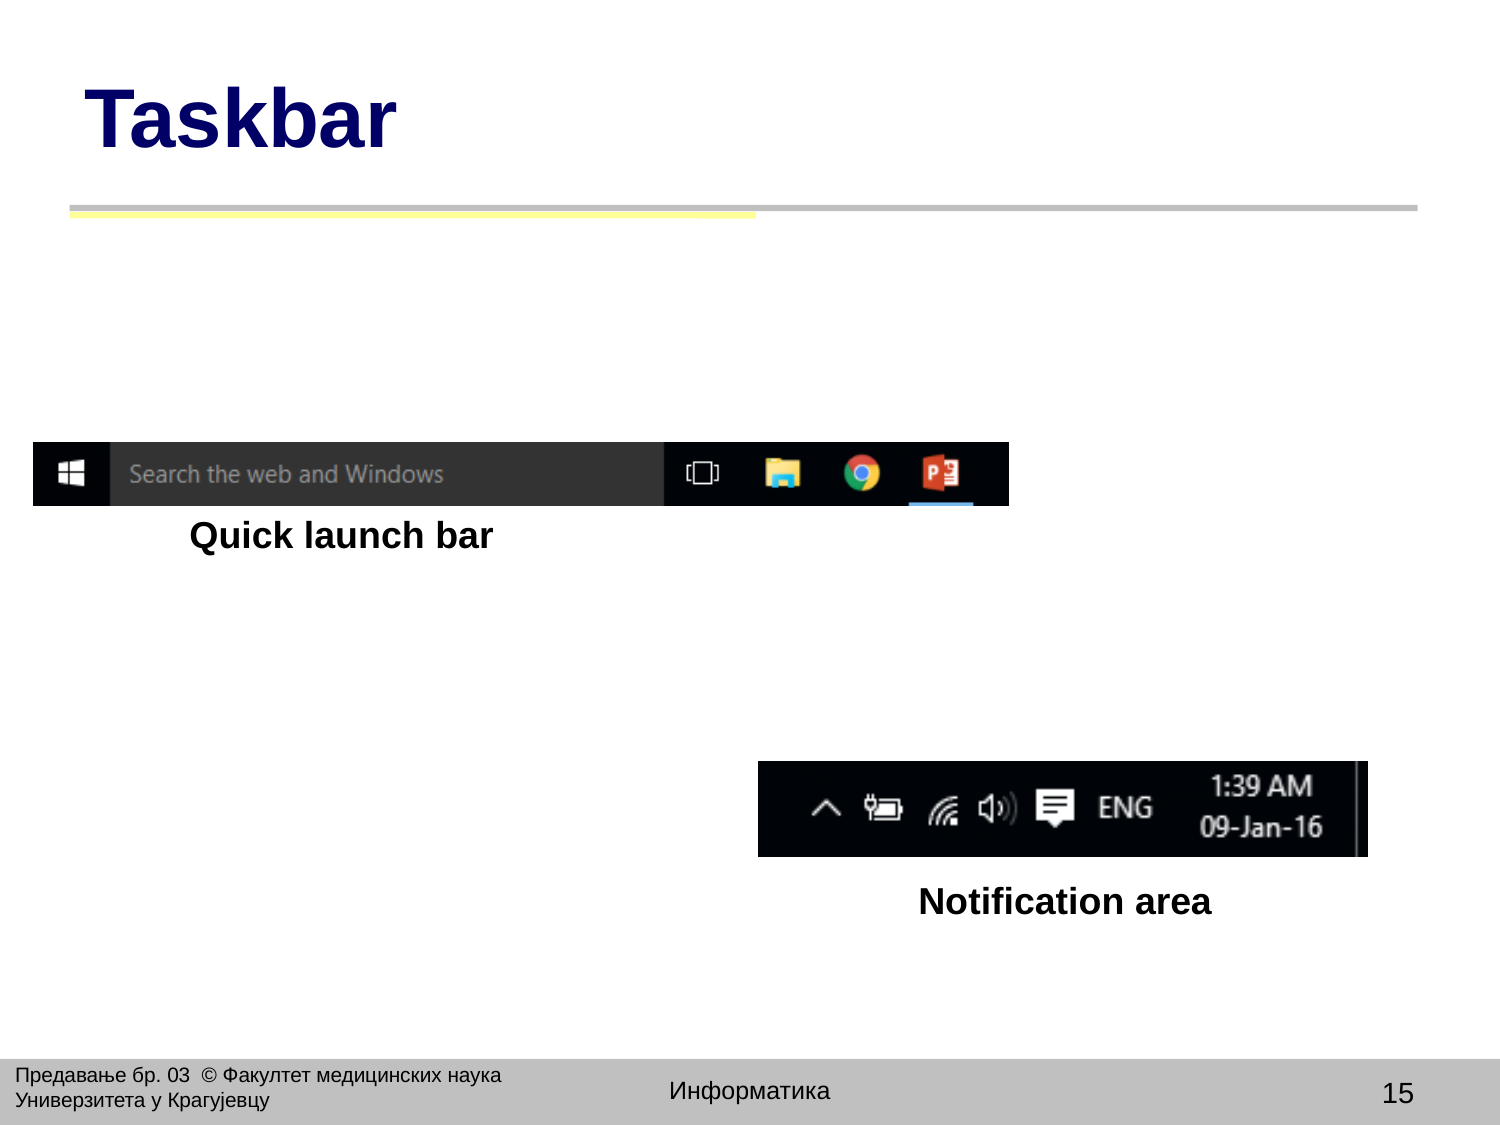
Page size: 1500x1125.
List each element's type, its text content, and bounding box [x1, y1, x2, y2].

picture [33, 442, 1009, 506]
title Taskbar [69, 19, 1426, 208]
footer Информатика [512, 1066, 988, 1125]
text_box Notification area [903, 869, 1235, 930]
slide_number 15 [1079, 1066, 1430, 1125]
text_box Quick launch bar [174, 515, 509, 564]
picture [757, 761, 1368, 858]
slide_number Предавање бр. 03 © Факултет медицинских наука Универзитета у Крагујевцу [0, 1053, 614, 1108]
